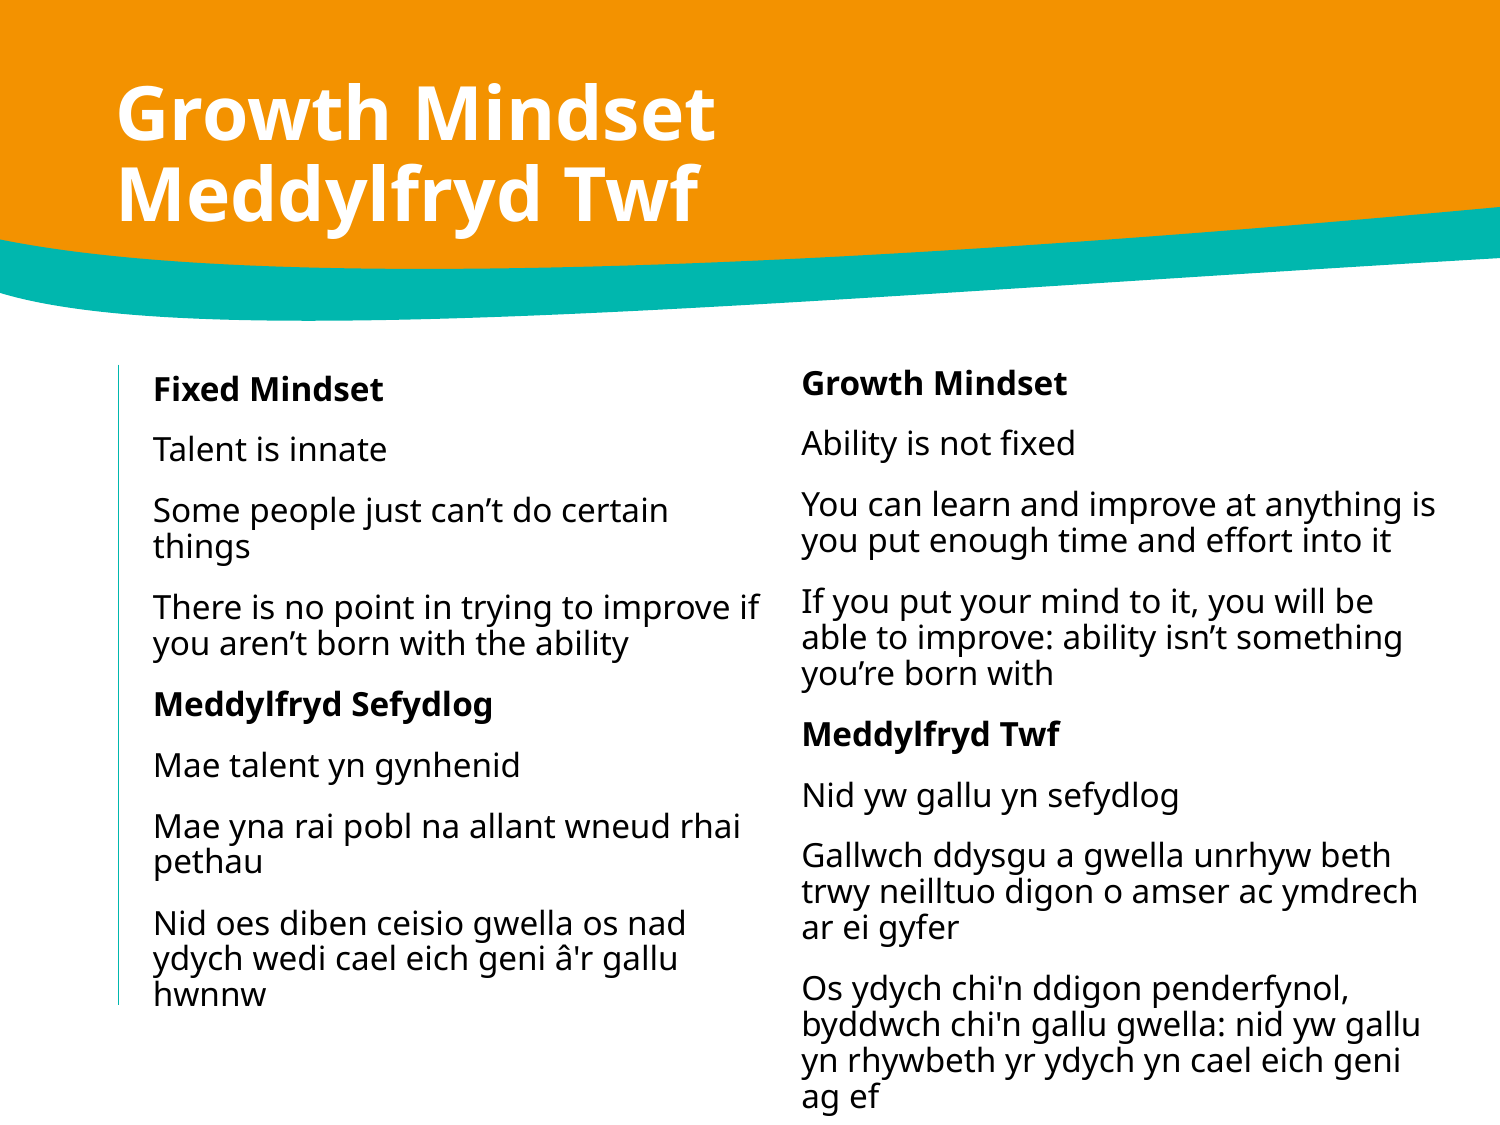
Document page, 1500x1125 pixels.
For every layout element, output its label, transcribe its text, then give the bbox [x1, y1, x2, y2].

list Growth Mindset Meddylfryd Twf [100, 67, 1411, 258]
text_box Fixed Mindset Talent is innate Some people just can’t do certain things There is no point in trying to improve if you aren’t born with the ability Meddylfryd Sefydlog Mae talent yn gynhenid Mae yna rai pobl na allant wneud rhai pethau Nid oes diben ceisio gwella os nad ydych wedi cael eich geni â'r gallu hwnnw [138, 364, 787, 956]
text_box Growth Mindset Ability is not fixed You can learn and improve at anything is you put enough time and effort into it If you put your mind to it, you will be able to improve: ability isn’t something you’re born with Meddylfryd Twf Nid yw gallu yn sefydlog Gallwch ddysgu a gwella unrhyw beth trwy neilltuo digon o amser ac ymdrech ar ei gyfer Os ydych chi'n ddigon penderfynol, byddwch chi'n gallu gwella: nid yw gallu yn rhywbeth yr ydych yn cael eich geni ag ef [786, 358, 1459, 950]
